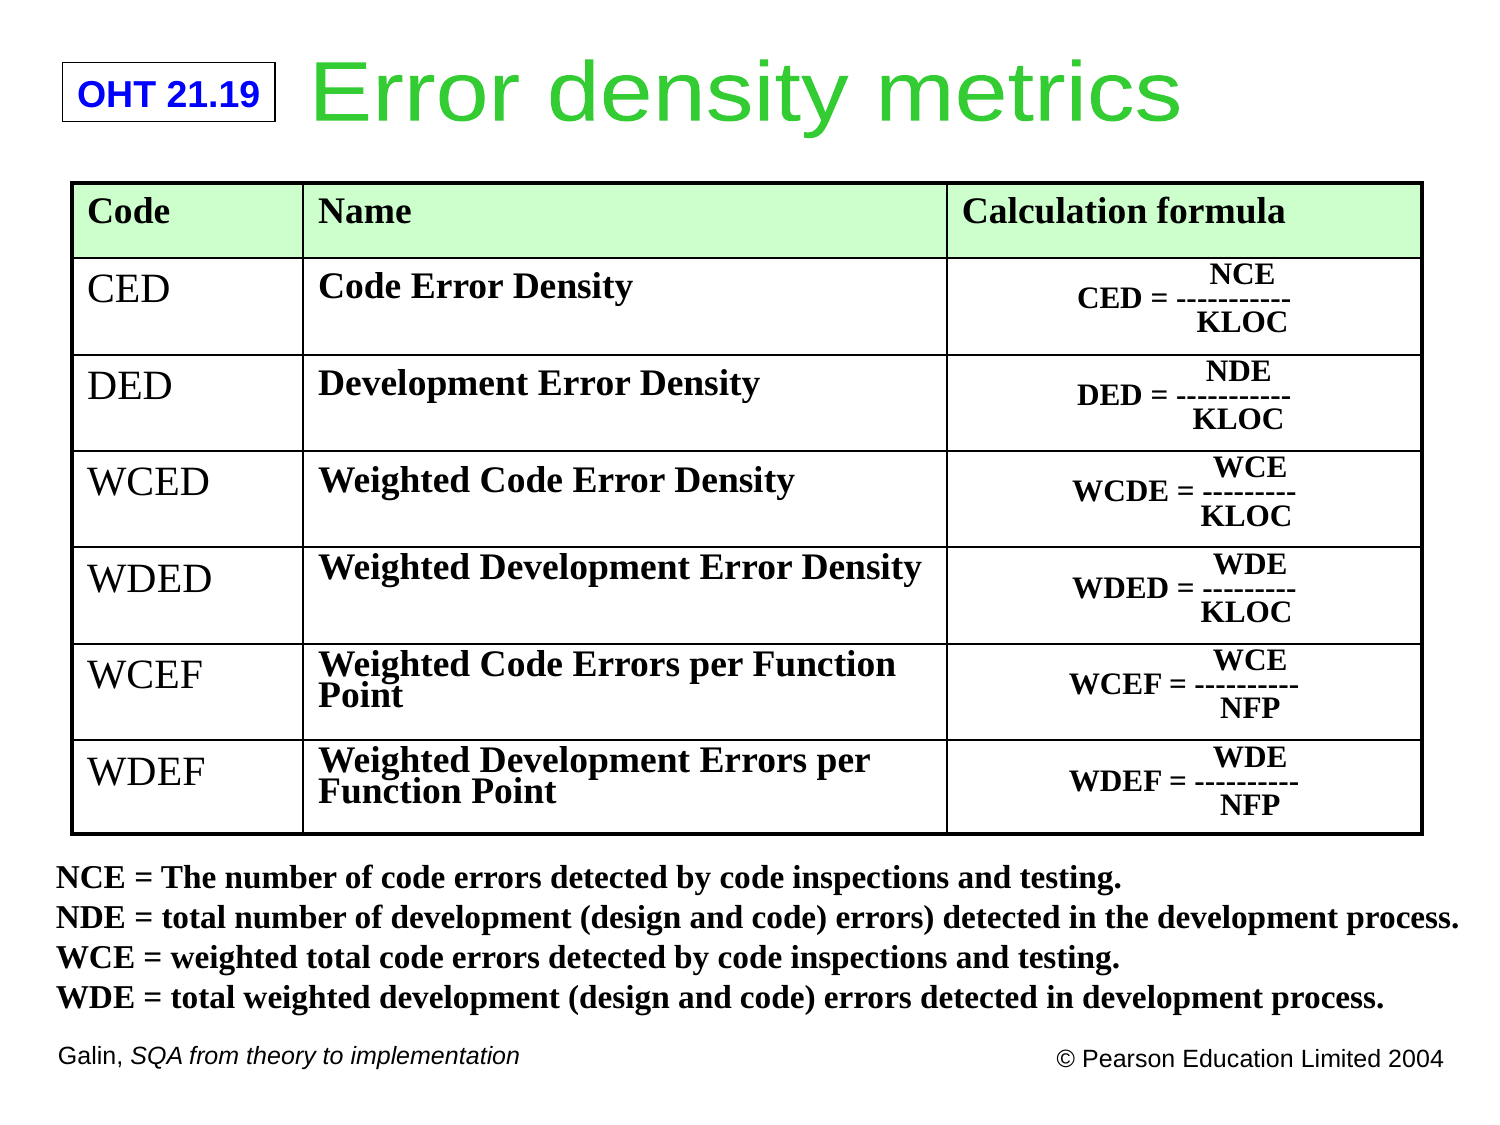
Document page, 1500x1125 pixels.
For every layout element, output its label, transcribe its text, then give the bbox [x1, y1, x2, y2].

table_cell Development Error Density [304, 356, 946, 450]
text_box NCE = The number of code errors detected by code inspections and testing. NDE = total number of development (design and code) errors) detected in the development process. WCE = weighted total code errors detected by code inspections and testing. WDE = total weighted development (design and code) errors detected in development process. [41, 847, 1500, 1023]
table_cell Weighted Code Errors per Function Point [304, 645, 946, 739]
table_cell WCE WCDE = --------- KLOC [948, 452, 1420, 546]
table_cell WDE WDEF = ---------- NFP [948, 741, 1420, 832]
table_header Code [74, 185, 302, 257]
table_cell Weighted Development Error Density [304, 548, 946, 643]
table_cell Weighted Development Errors per Function Point [304, 741, 946, 832]
table_cell WDE WDED = --------- KLOC [948, 548, 1420, 643]
table_cell DED [74, 356, 302, 450]
table_cell WCEF [74, 645, 302, 739]
table_cell Weighted Code Error Density [304, 452, 946, 546]
table_cell WCE WCEF = ---------- NFP [948, 645, 1420, 739]
table_header Calculation formula [948, 185, 1420, 257]
table_cell WCED [74, 452, 302, 546]
table_cell CED [74, 259, 302, 354]
table_cell WDED [74, 548, 302, 643]
table_cell Code Error Density [304, 259, 946, 354]
table_cell NDE DED = ----------- KLOC [948, 356, 1420, 450]
table_header Name [304, 185, 946, 257]
table_cell NCE CED = ----------- KLOC [948, 259, 1420, 354]
table_cell WDEF [74, 741, 302, 832]
